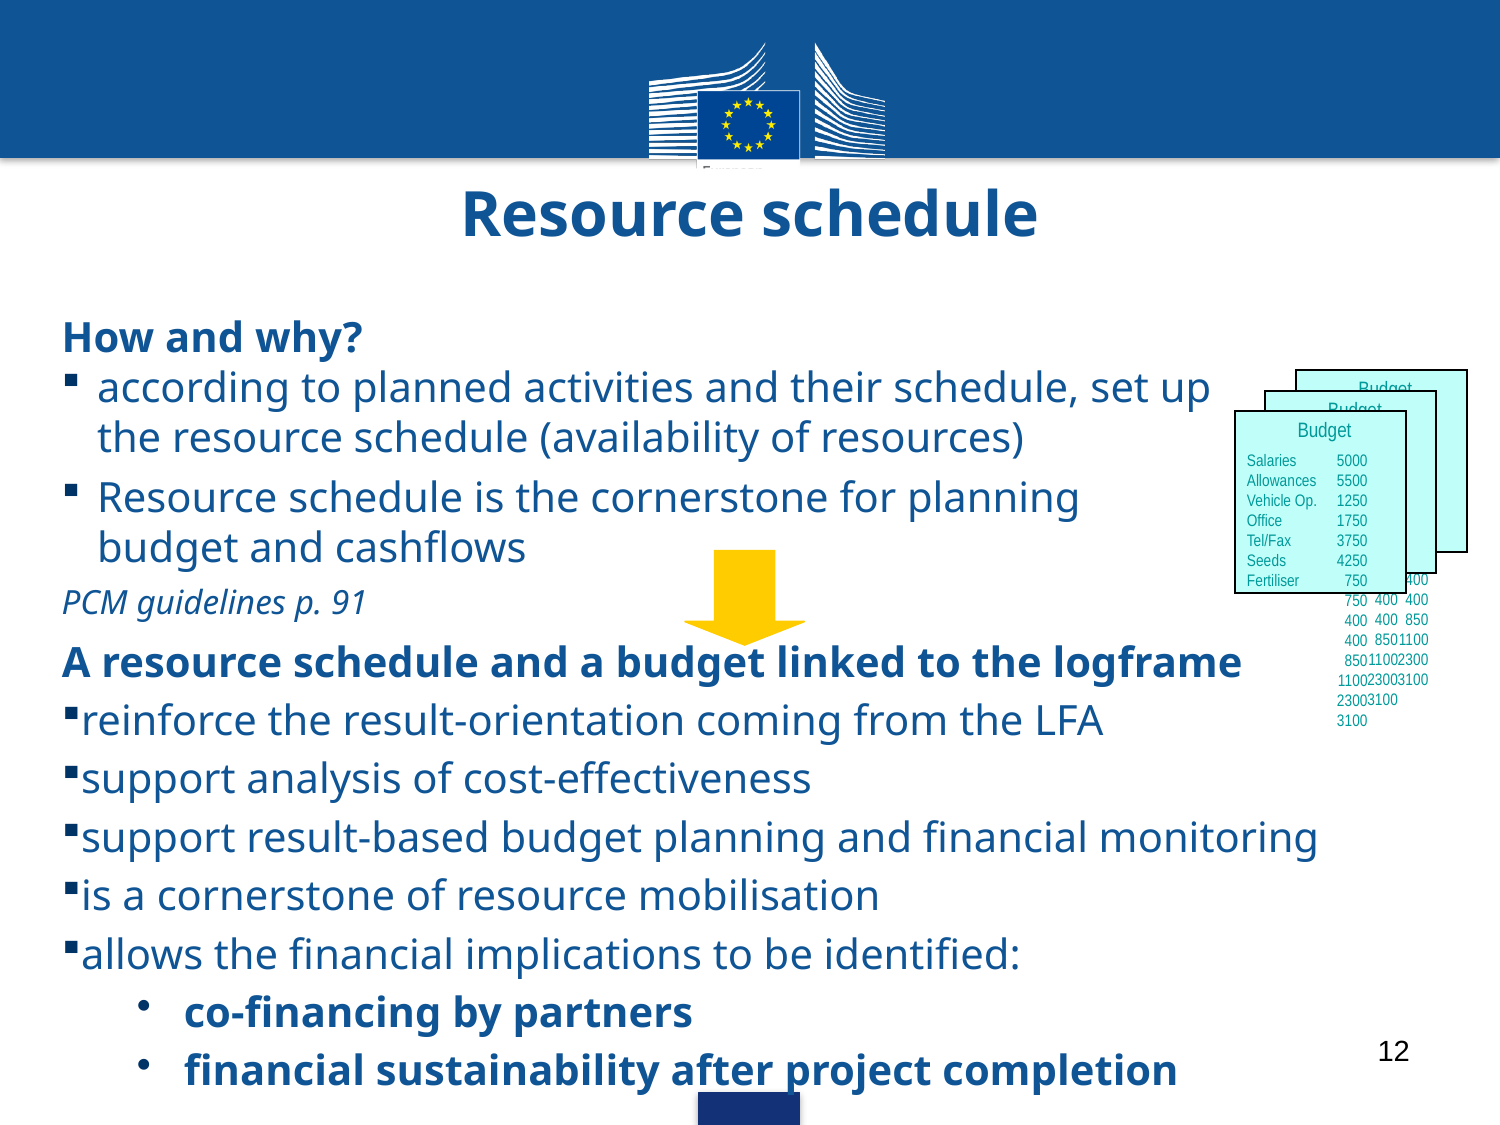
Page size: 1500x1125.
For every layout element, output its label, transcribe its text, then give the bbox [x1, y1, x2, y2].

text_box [1231, 368, 1488, 599]
picture [649, 42, 885, 168]
slide_number 12 [1074, 1024, 1426, 1103]
list A resource schedule and a budget linked to the logframe reinforce the result-orientation coming from the LFA support analysis of cost-effectiveness support result-based budget planning and financial monitoring is a cornerstone of resource mobilisation allows the financial implications to be identified: co-financing by partners financial sustainability after project completion [46, 627, 1451, 1125]
text_box [684, 550, 805, 646]
text_box How and why? according to planned activities and their schedule, set up the resource schedule (availability of resources) Resource schedule is the cornerstone for planning budget and cashflows PCM guidelines p. 91 [46, 303, 1238, 629]
text_box Resource schedule [0, 168, 1500, 256]
